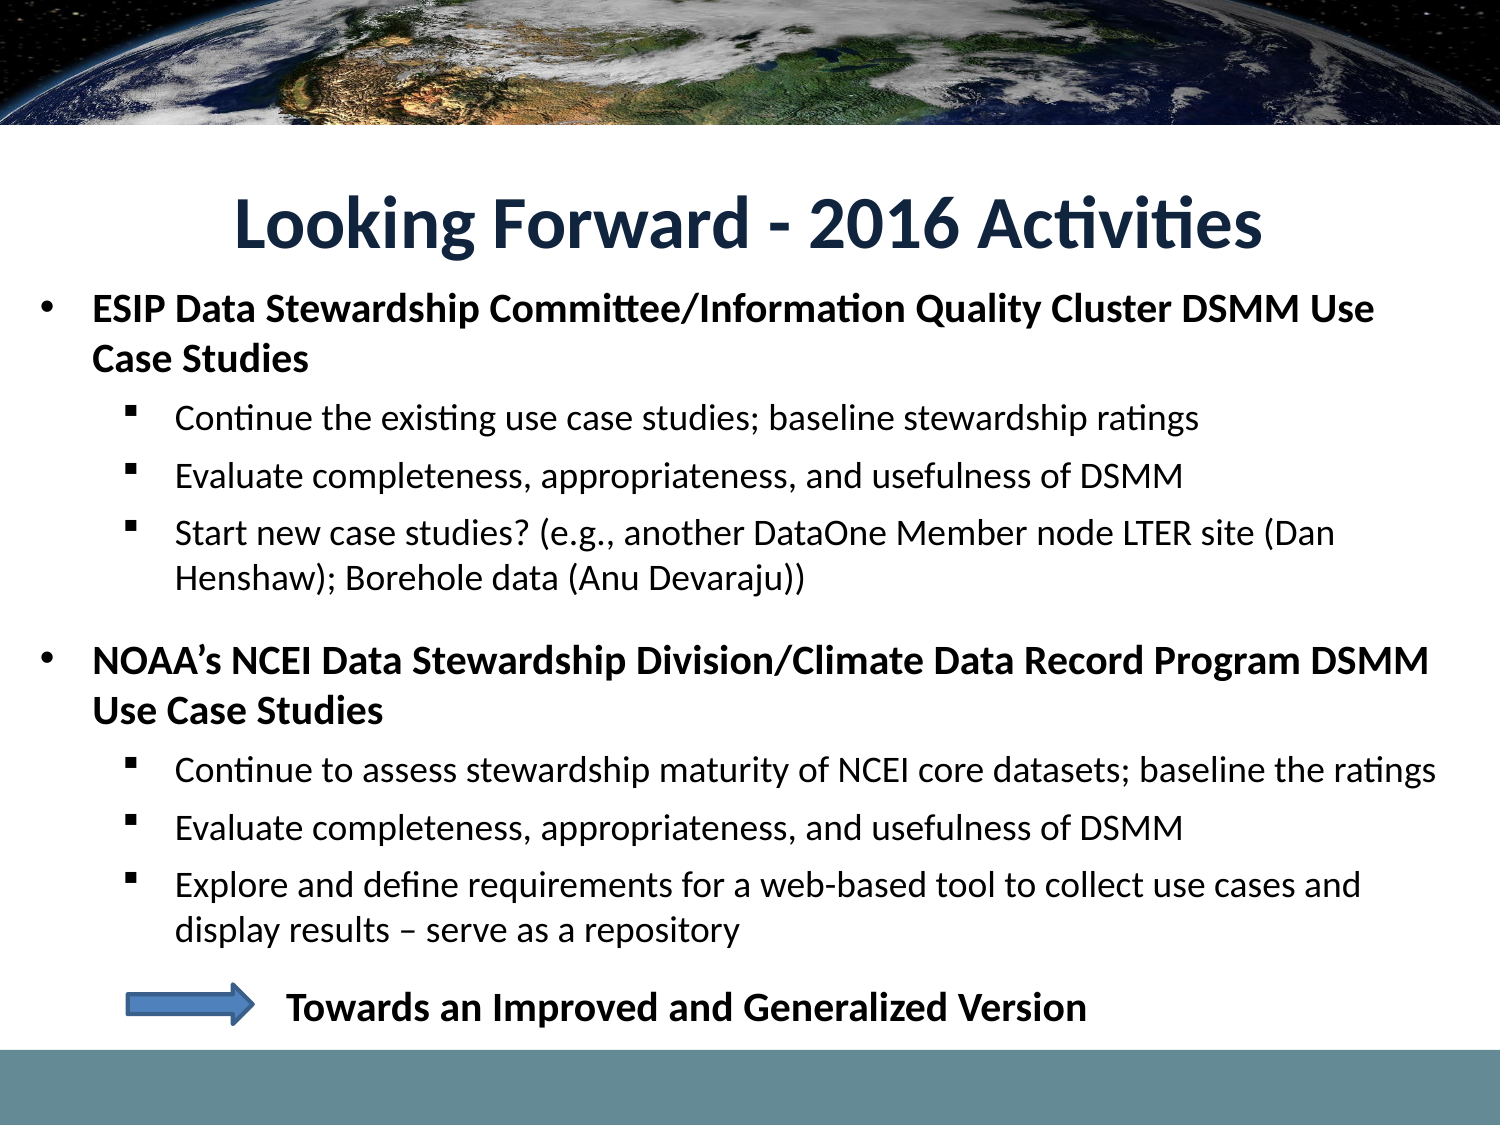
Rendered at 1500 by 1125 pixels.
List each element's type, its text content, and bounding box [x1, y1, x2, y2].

text_box NOAA’s NCEI Data Stewardship Division/Climate Data Record Program DSMM Use Case Studies Continue to assess stewardship maturity of NCEI core datasets; baseline the ratings Evaluate completeness, appropriateness, and usefulness of DSMM Explore and define requirements for a web-based tool to collect use cases and display results – serve as a repository [24, 624, 1463, 958]
text_box Looking Forward - 2016 Activities [0, 162, 1500, 275]
text_box Towards an Improved and Generalized Version [271, 971, 1103, 1037]
picture [0, 0, 1500, 126]
text_box [0, 1049, 1500, 1125]
text_box ESIP Data Stewardship Committee/Information Quality Cluster DSMM Use Case Studies Continue the existing use case studies; baseline stewardship ratings Evaluate completeness, appropriateness, and usefulness of DSMM Start new case studies? (e.g., another DataOne Member node LTER site (Dan Henshaw); Borehole data (Anu Devaraju)) [24, 273, 1475, 606]
text_box [125, 982, 255, 1027]
